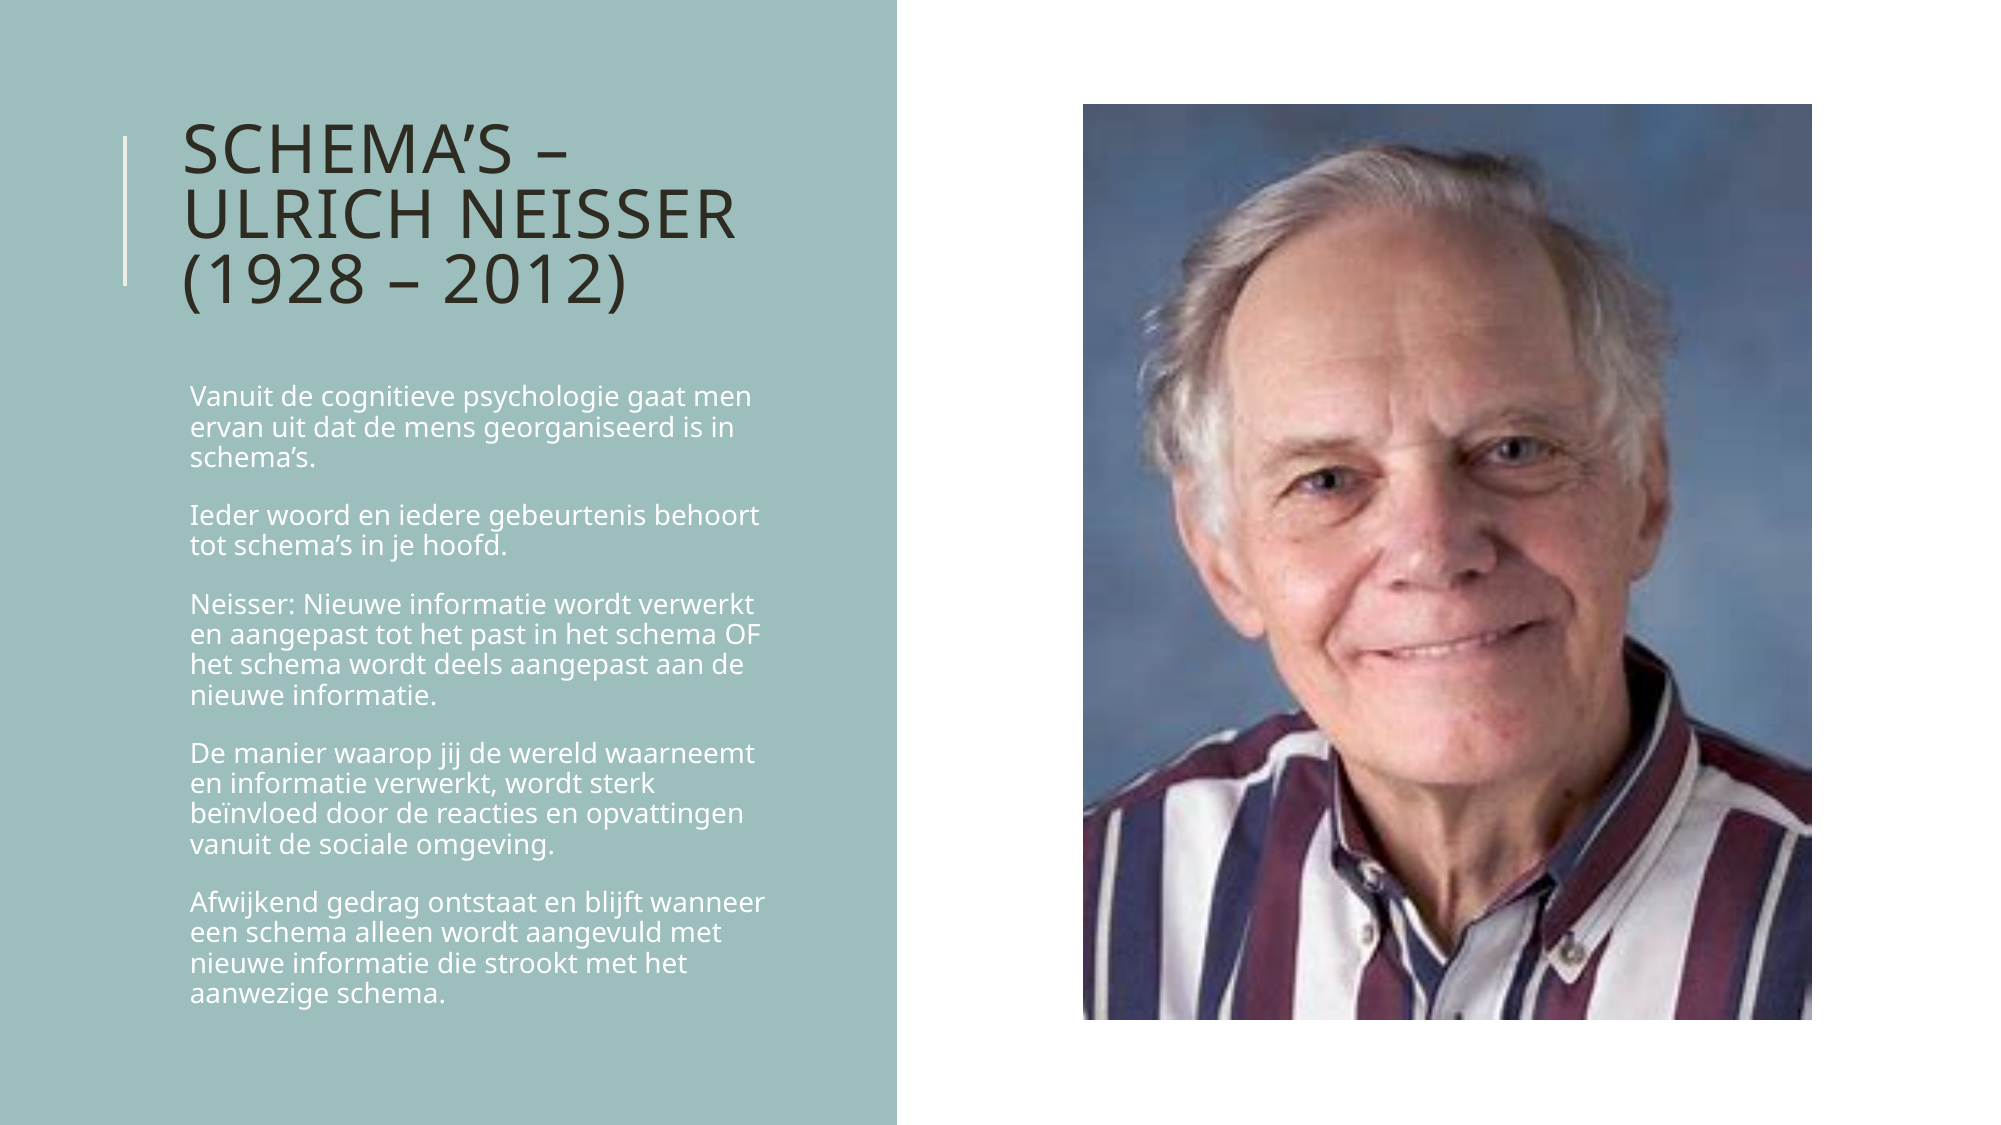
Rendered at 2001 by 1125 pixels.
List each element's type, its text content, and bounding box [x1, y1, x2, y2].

list Vanuit de cognitieve psychologie gaat men ervan uit dat de mens georganiseerd is in schema’s. Ieder woord en iedere gebeurtenis behoort tot schema’s in je hoofd. Neisser: Nieuwe informatie wordt verwerkt en aangepast tot het past in het schema OF het schema wordt deels aangepast aan de nieuwe informatie. De manier waarop jij de wereld waarneemt en informatie verwerkt, wordt sterk beïnvloed door de reacties en opvattingen vanuit de sociale omgeving. Afwijkend gedrag ontstaat en blijft wanneer een schema alleen wordt aangevuld met nieuwe informatie die strookt met het aanwezige schema. [168, 375, 790, 1020]
picture [1083, 104, 1812, 1021]
text_box [0, 0, 898, 1125]
title Schema’s – Ulrich Neisser (1928 – 2012) [168, 96, 788, 342]
